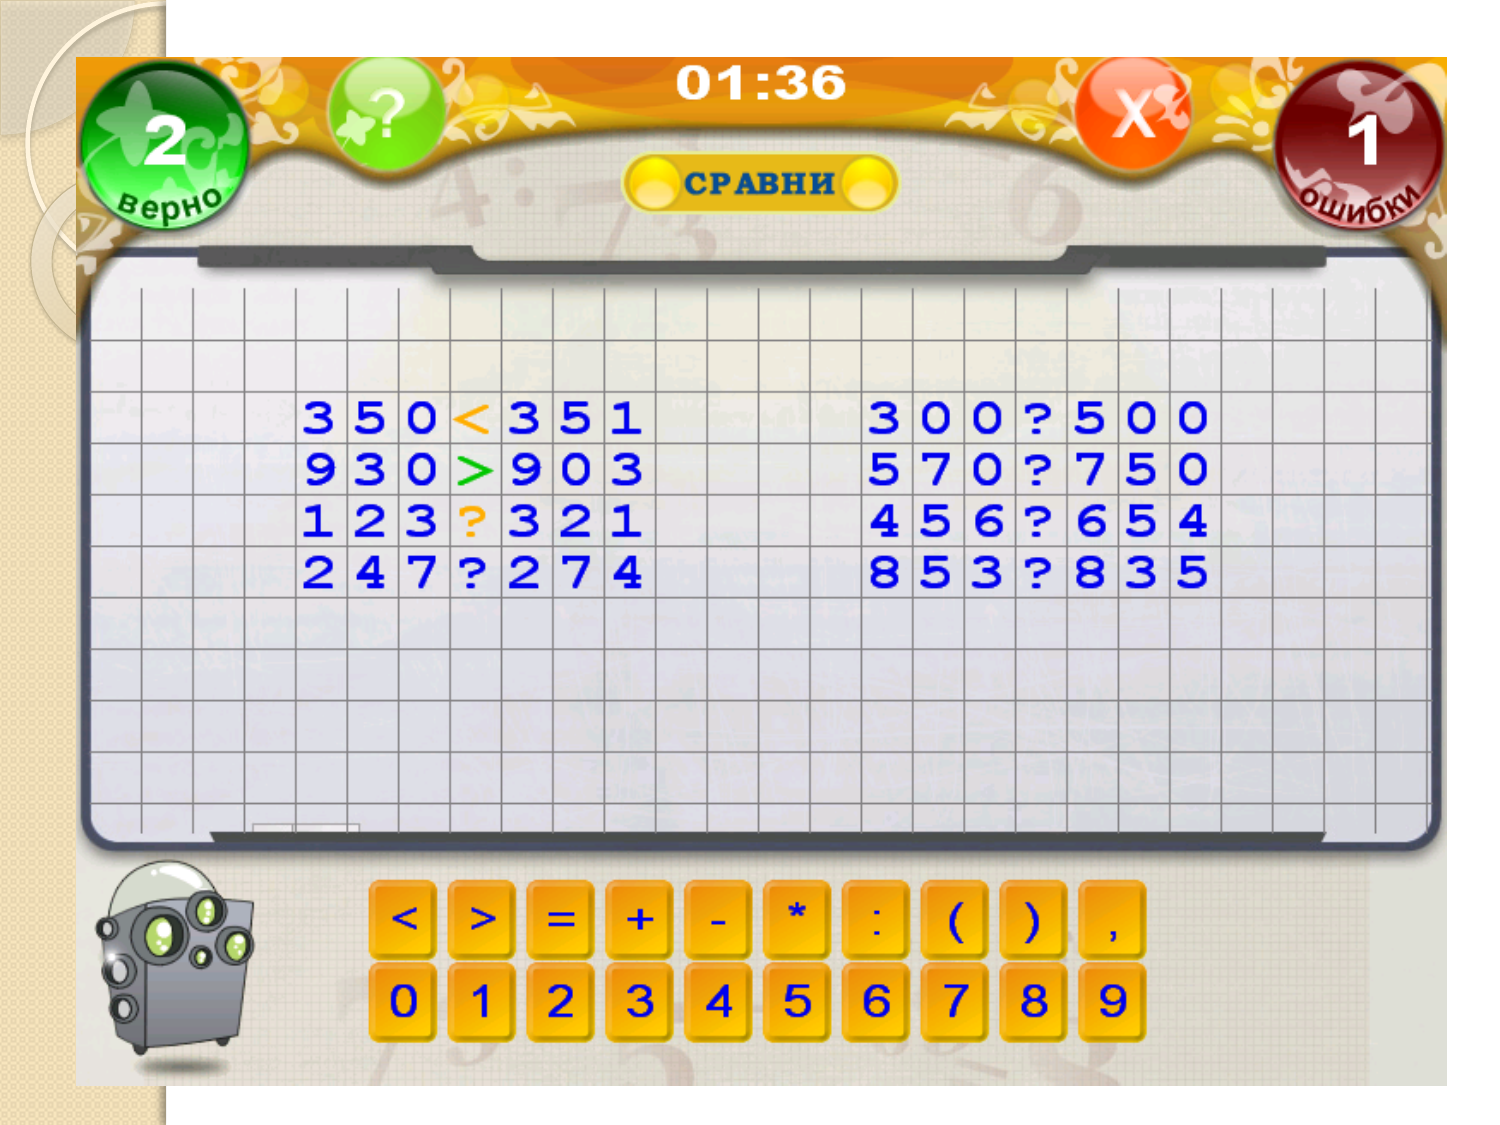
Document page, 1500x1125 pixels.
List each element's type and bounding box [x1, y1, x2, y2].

picture [76, 57, 1448, 1086]
